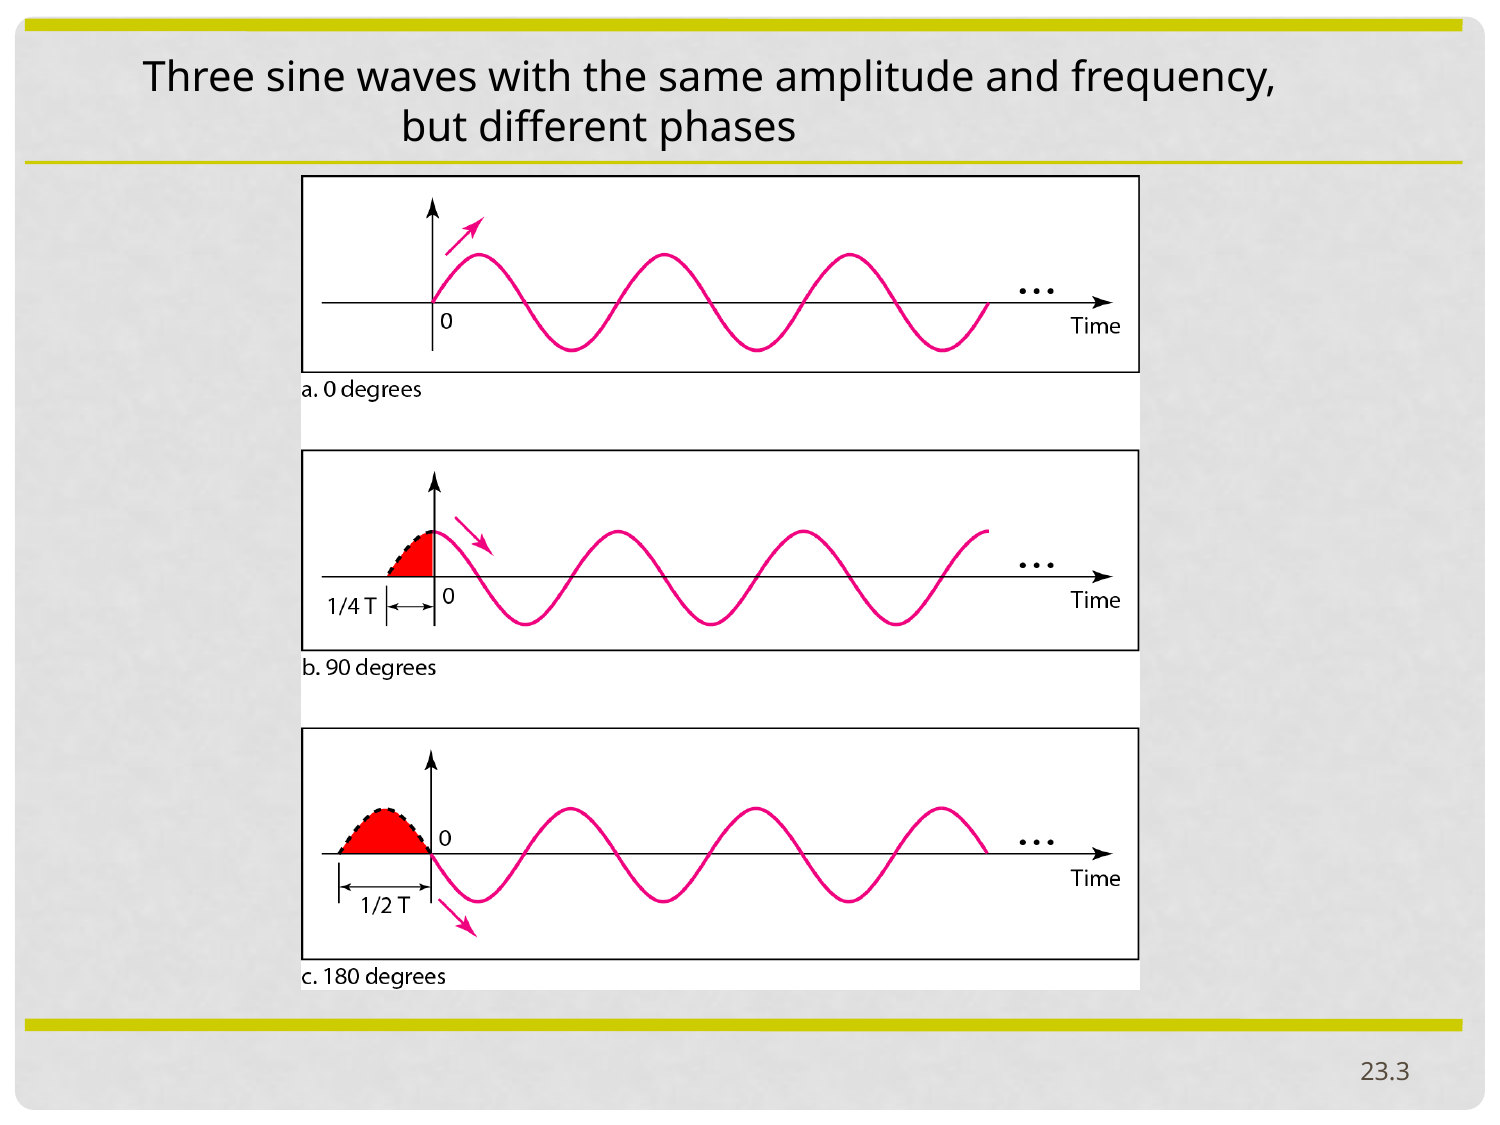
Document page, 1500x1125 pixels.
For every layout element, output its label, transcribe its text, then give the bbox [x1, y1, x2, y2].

text_box Three sine waves with the same amplitude and frequency, but different phases [128, 42, 1293, 158]
slide_number 3.23 [1074, 1042, 1425, 1103]
picture [300, 174, 1140, 990]
